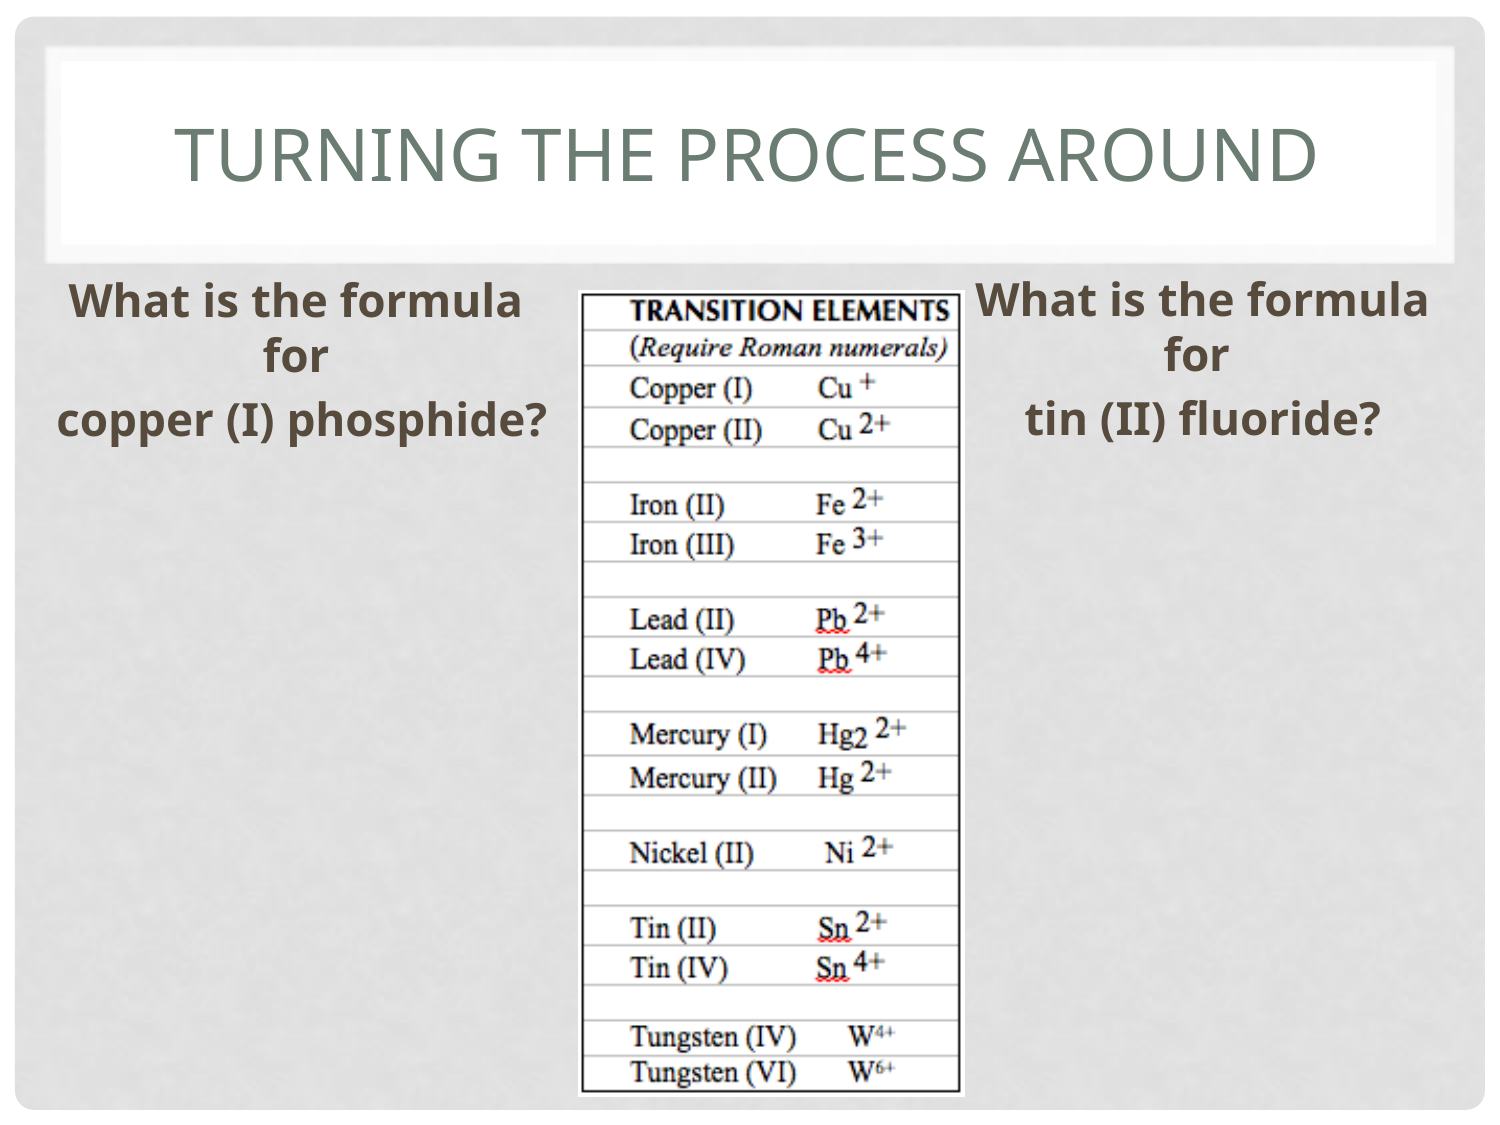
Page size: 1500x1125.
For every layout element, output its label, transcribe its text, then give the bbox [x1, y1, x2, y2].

list What is the formula for tin (II) fluoride? [949, 278, 1456, 452]
list What is the formula for copper (I) phosphide? [25, 261, 579, 454]
picture [578, 290, 965, 1097]
title Turning the process around [69, 66, 1425, 238]
